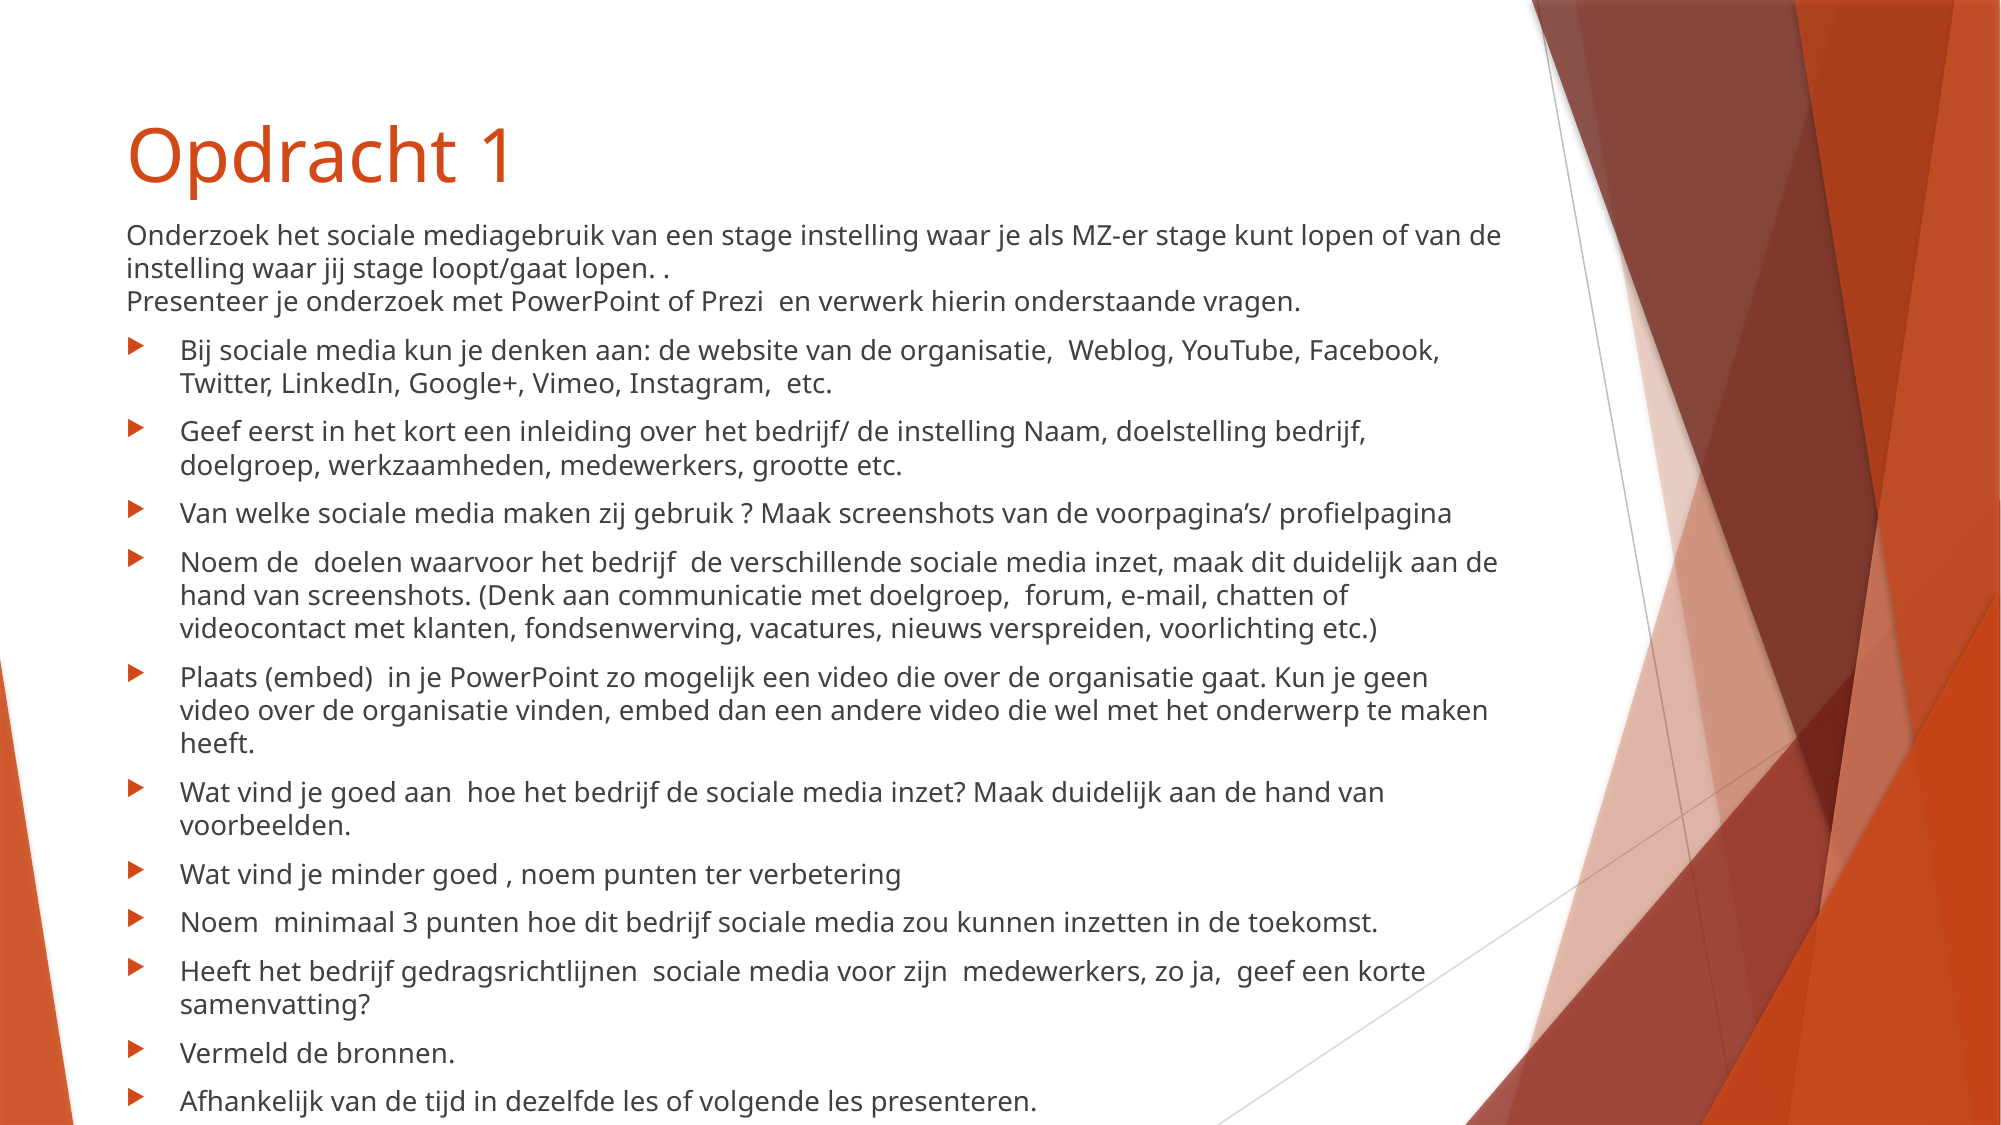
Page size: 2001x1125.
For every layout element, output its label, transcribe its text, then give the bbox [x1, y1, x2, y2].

list Onderzoek het sociale mediagebruik van een stage instelling waar je als MZ-er stage kunt lopen of van de instelling waar jij stage loopt/gaat lopen. . Presenteer je onderzoek met PowerPoint of Prezi en verwerk hierin onderstaande vragen. Bij sociale media kun je denken aan: de website van de organisatie, Weblog, YouTube, Facebook, Twitter, LinkedIn, Google+, Vimeo, Instagram, etc. Geef eerst in het kort een inleiding over het bedrijf/ de instelling Naam, doelstelling bedrijf, doelgroep, werkzaamheden, medewerkers, grootte etc. Van welke sociale media maken zij gebruik ? Maak screenshots van de voorpagina’s/ profielpagina Noem de doelen waarvoor het bedrijf de verschillende sociale media inzet, maak dit duidelijk aan de hand van screenshots. (Denk aan communicatie met doelgroep, forum, e-mail, chatten of videocontact met klanten, fondsenwerving, vacatures, nieuws verspreiden, voorlichting etc.) Plaats (embed) in je PowerPoint zo mogelijk een video die over de organisatie gaat. Kun je geen video over de organisatie vinden, embed dan een andere video die wel met het onderwerp te maken heeft. Wat vind je goed aan hoe het bedrijf de sociale media inzet? Maak duidelijk aan de hand van voorbeelden. Wat vind je minder goed , noem punten ter verbetering Noem minimaal 3 punten hoe dit bedrijf sociale media zou kunnen inzetten in de toekomst. Heeft het bedrijf gedragsrichtlijnen sociale media voor zijn medewerkers, zo ja, geef een korte samenvatting? Vermeld de bronnen. Afhankelijk van de tijd in dezelfde les of volgende les presenteren. [111, 210, 1522, 1125]
title Opdracht 1 [111, 99, 1522, 210]
